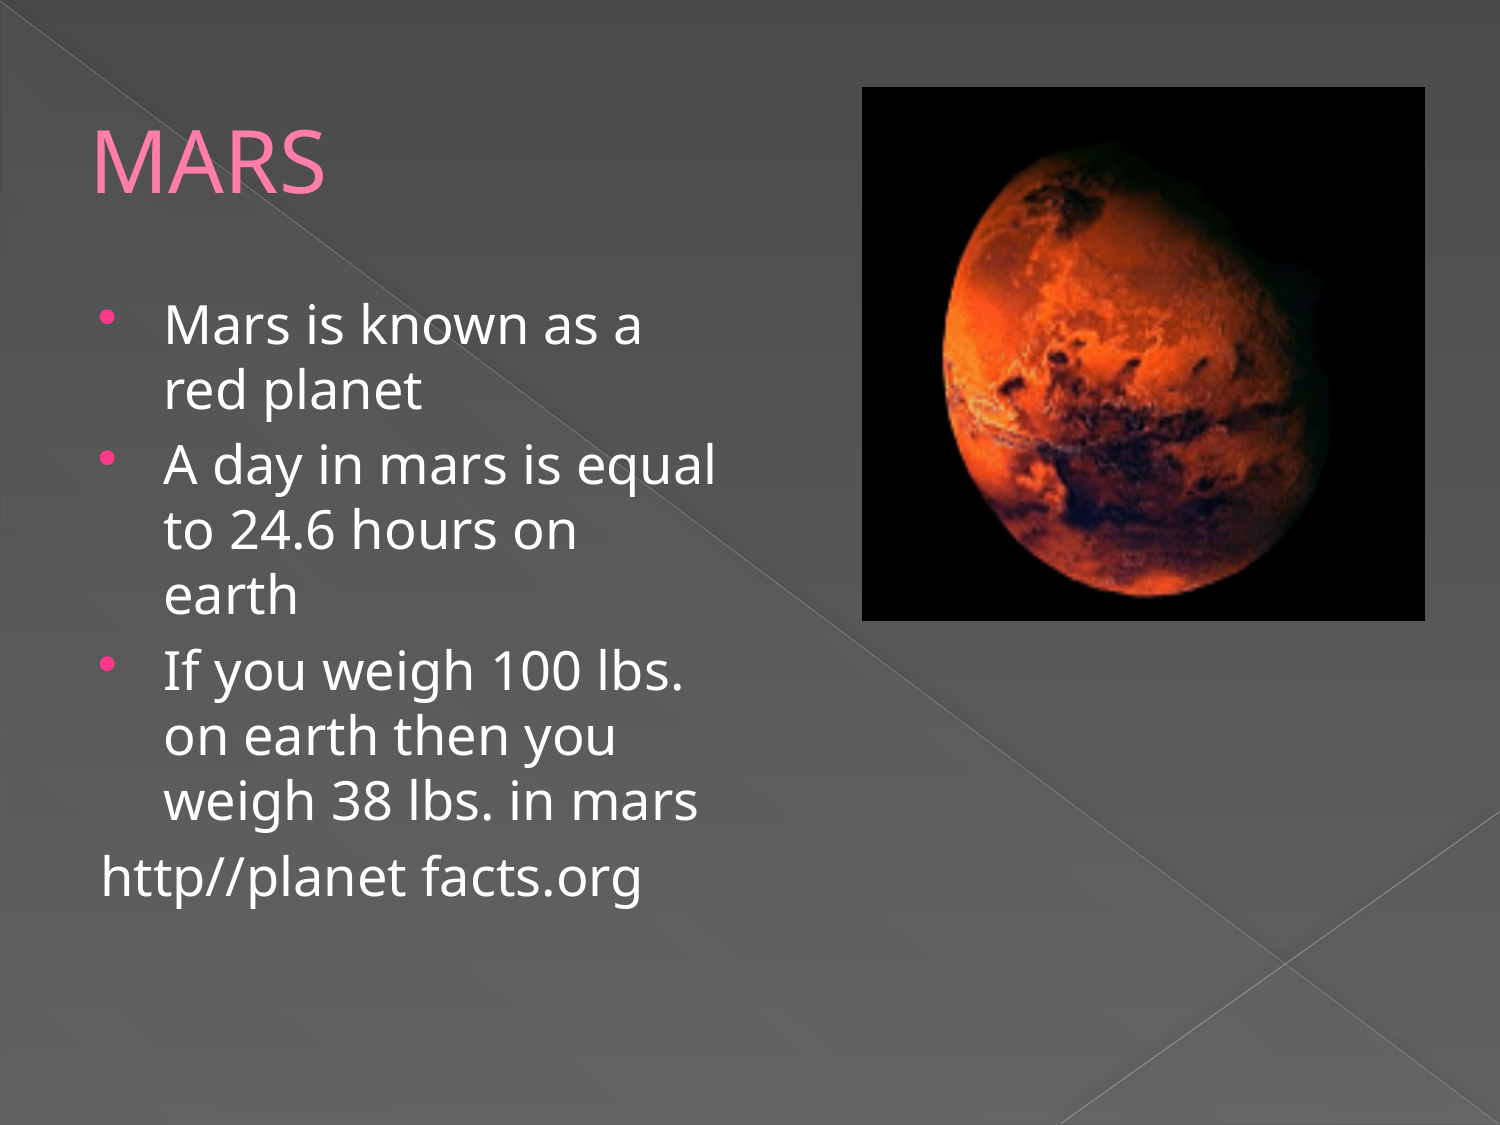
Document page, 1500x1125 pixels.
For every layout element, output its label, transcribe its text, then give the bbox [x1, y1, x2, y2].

list Mars is known as a red planet A day in mars is equal to 24.6 hours on earth If you weigh 100 lbs. on earth then you weigh 38 lbs. in mars http//planet facts.org [75, 282, 738, 1025]
title MARS [75, 43, 1425, 274]
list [862, 87, 1426, 622]
